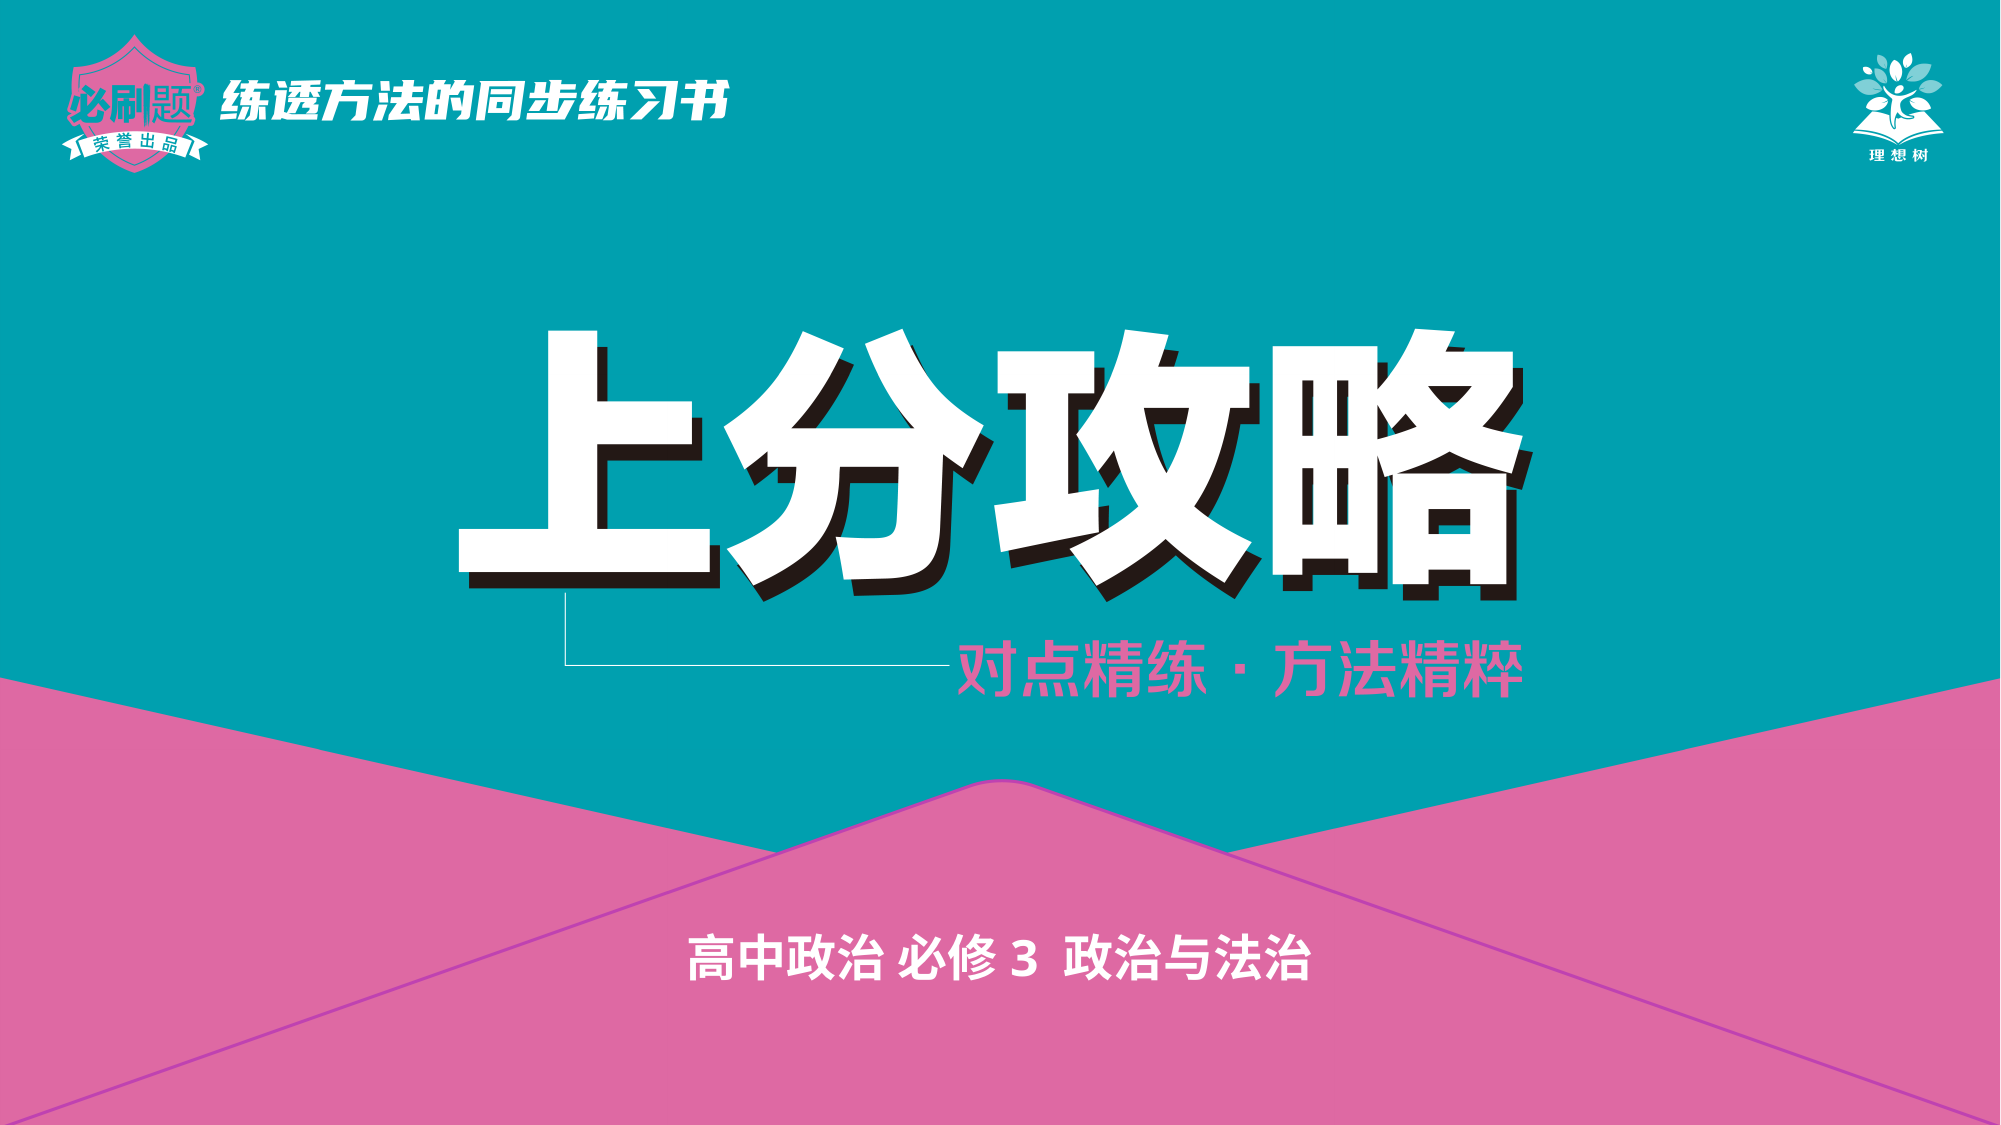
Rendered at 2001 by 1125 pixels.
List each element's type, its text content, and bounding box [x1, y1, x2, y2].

text_box 高中政治 必修3 政治与法治 [502, 888, 1498, 994]
picture [0, 0, 2001, 1125]
